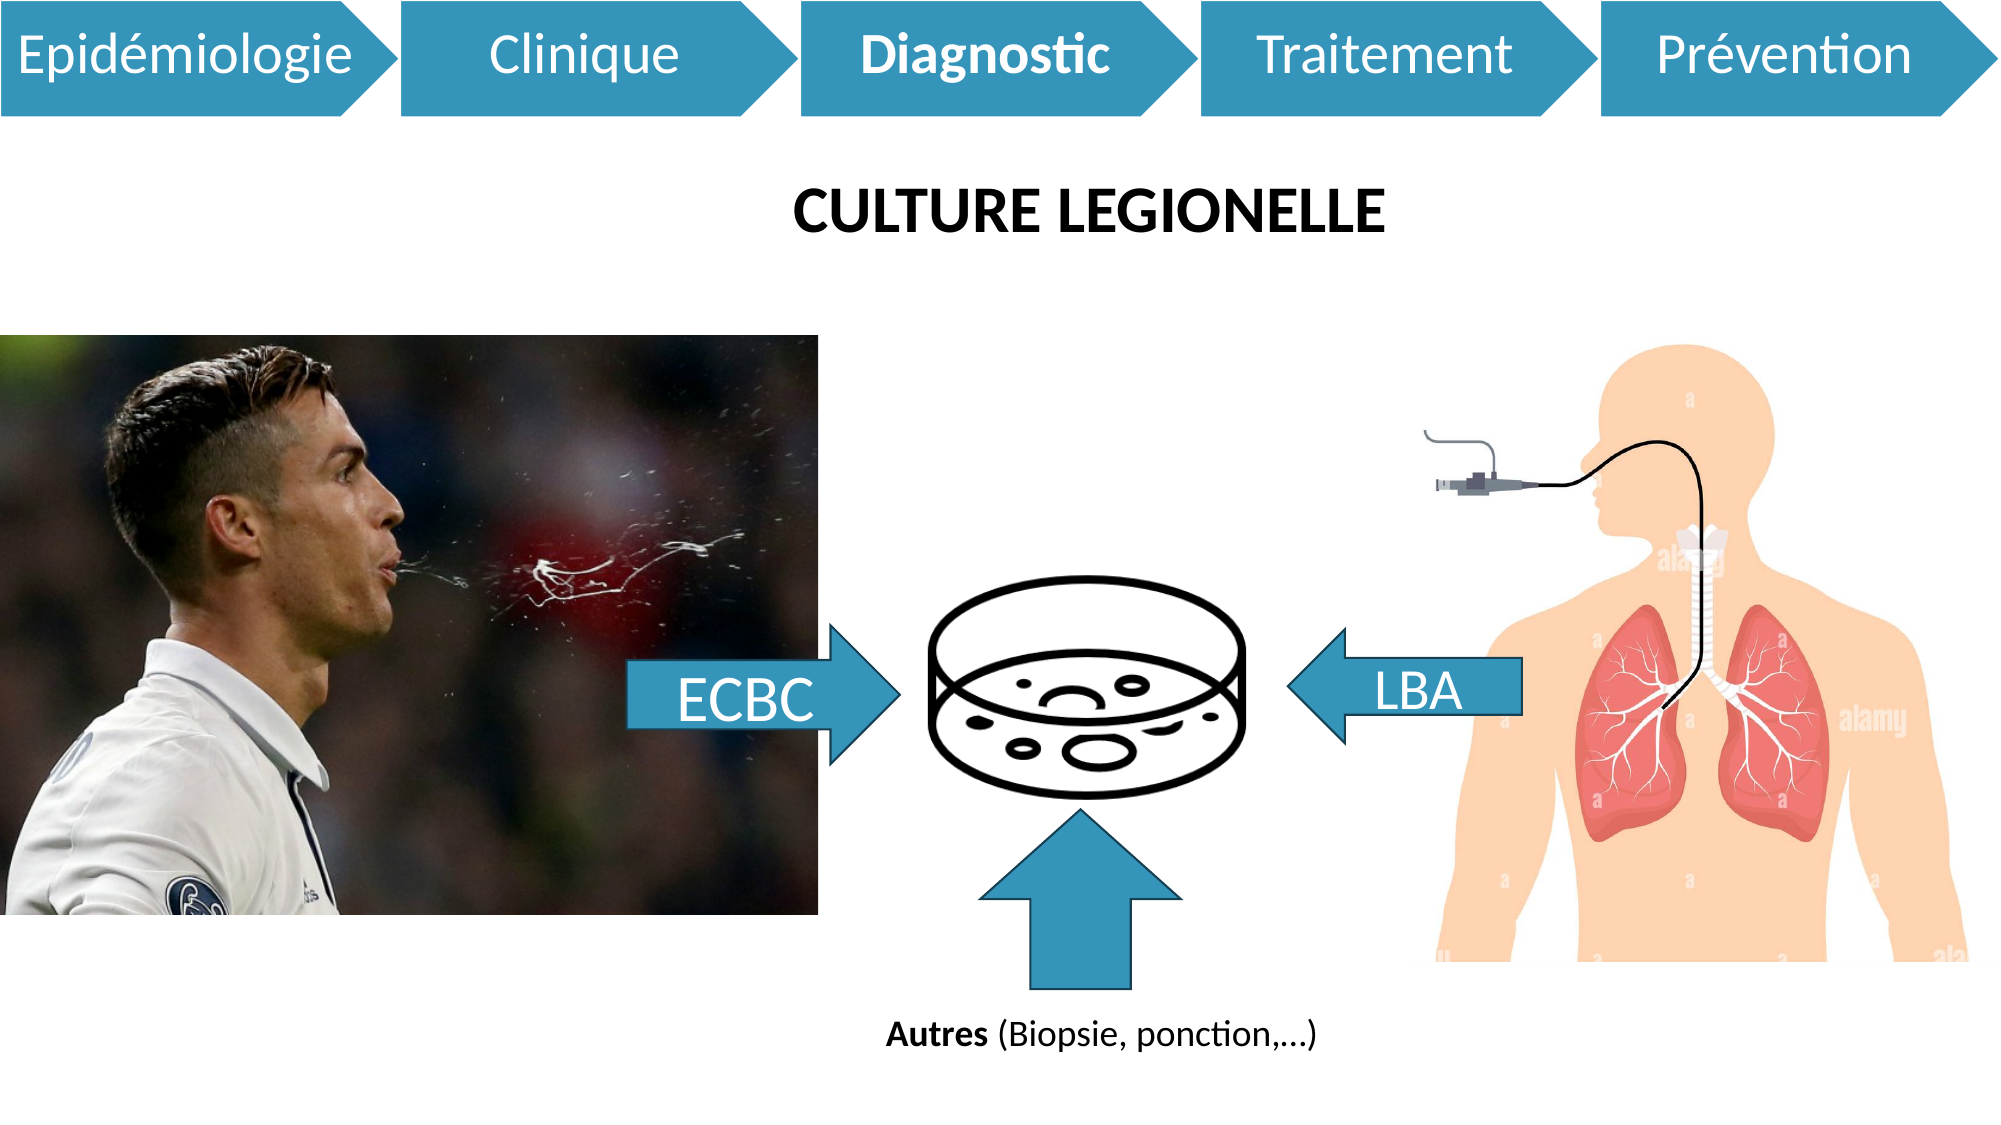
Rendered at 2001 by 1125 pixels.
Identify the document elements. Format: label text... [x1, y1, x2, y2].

picture [886, 485, 1288, 888]
text_box Autres (Biopsie, ponction,…) [871, 1001, 1334, 1062]
text_box [977, 888, 1184, 991]
text_box ECBC [819, 622, 886, 767]
text_box LBA [1288, 626, 1404, 746]
picture [1404, 335, 2000, 962]
picture [0, 335, 819, 915]
text_box CULTURE LEGIONELLE [778, 158, 1403, 254]
